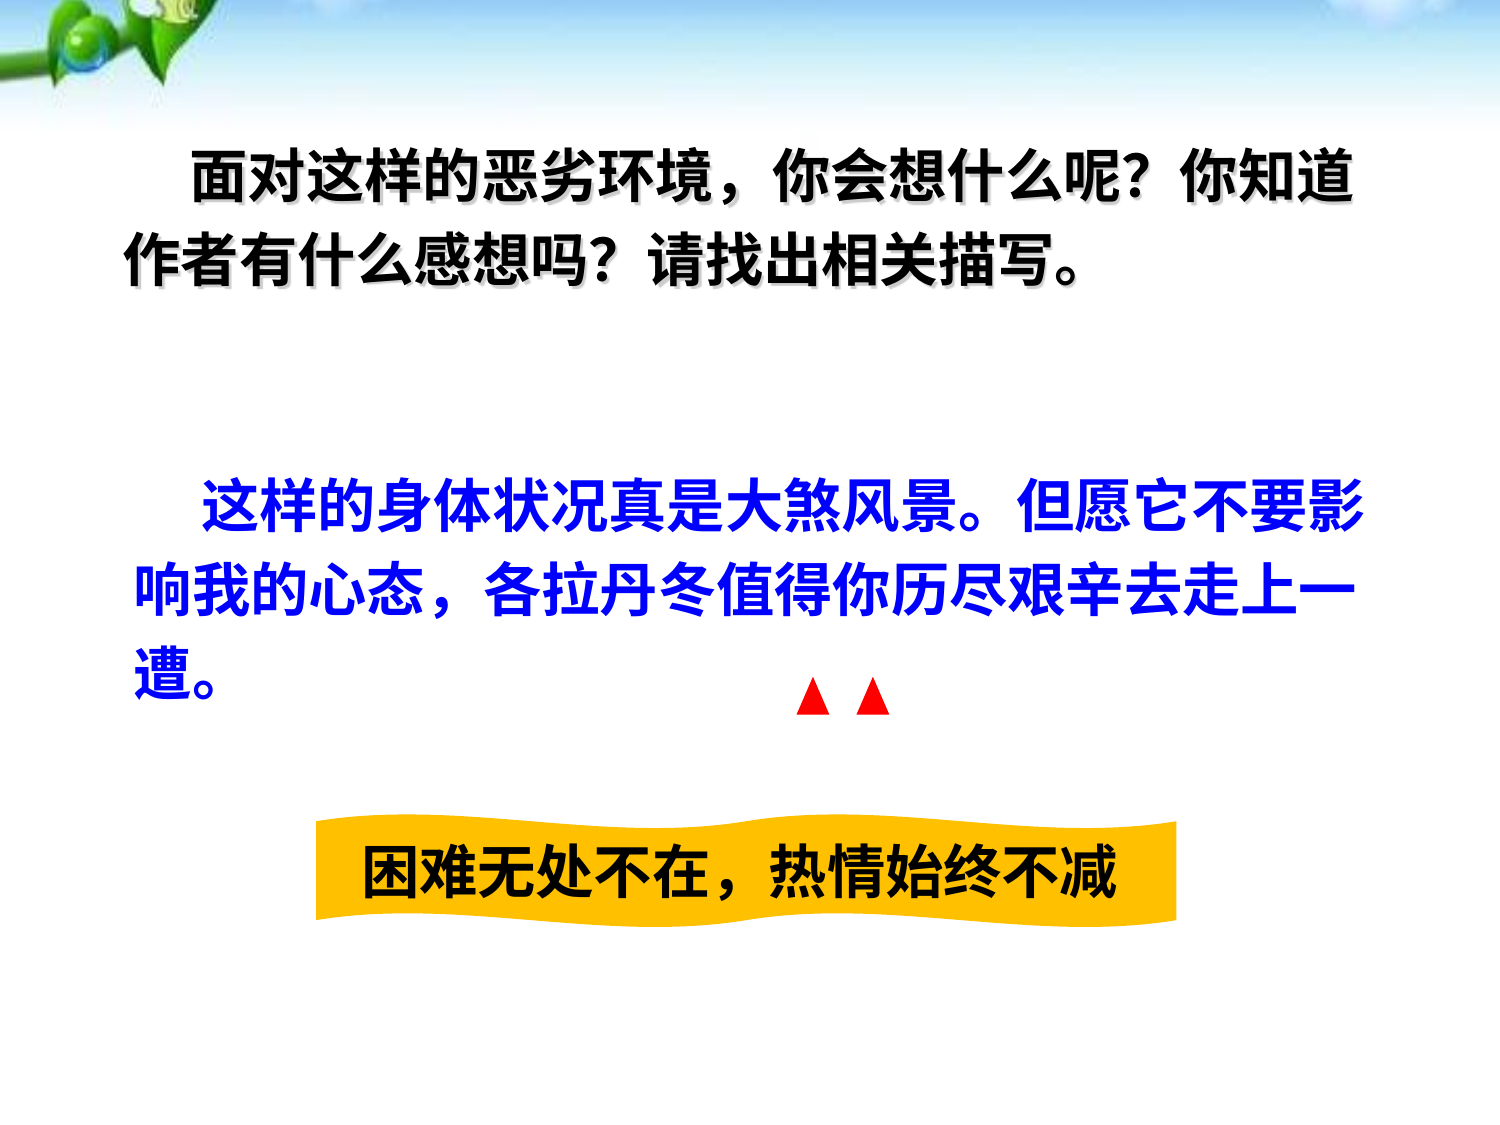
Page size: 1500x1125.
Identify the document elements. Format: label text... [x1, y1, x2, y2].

text_box 这样的身体状况真是大煞风景。但愿它不要影响我的心态，各拉丹冬值得你历尽艰辛去走上一遭。 [119, 447, 1394, 715]
text_box 面对这样的恶劣环境，你会想什么呢？你知道作者有什么感想吗？请找出相关描写。 [108, 117, 1385, 301]
text_box 困难无处不在，热情始终不减 [316, 814, 1177, 927]
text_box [796, 676, 890, 715]
picture [0, 0, 1500, 1125]
